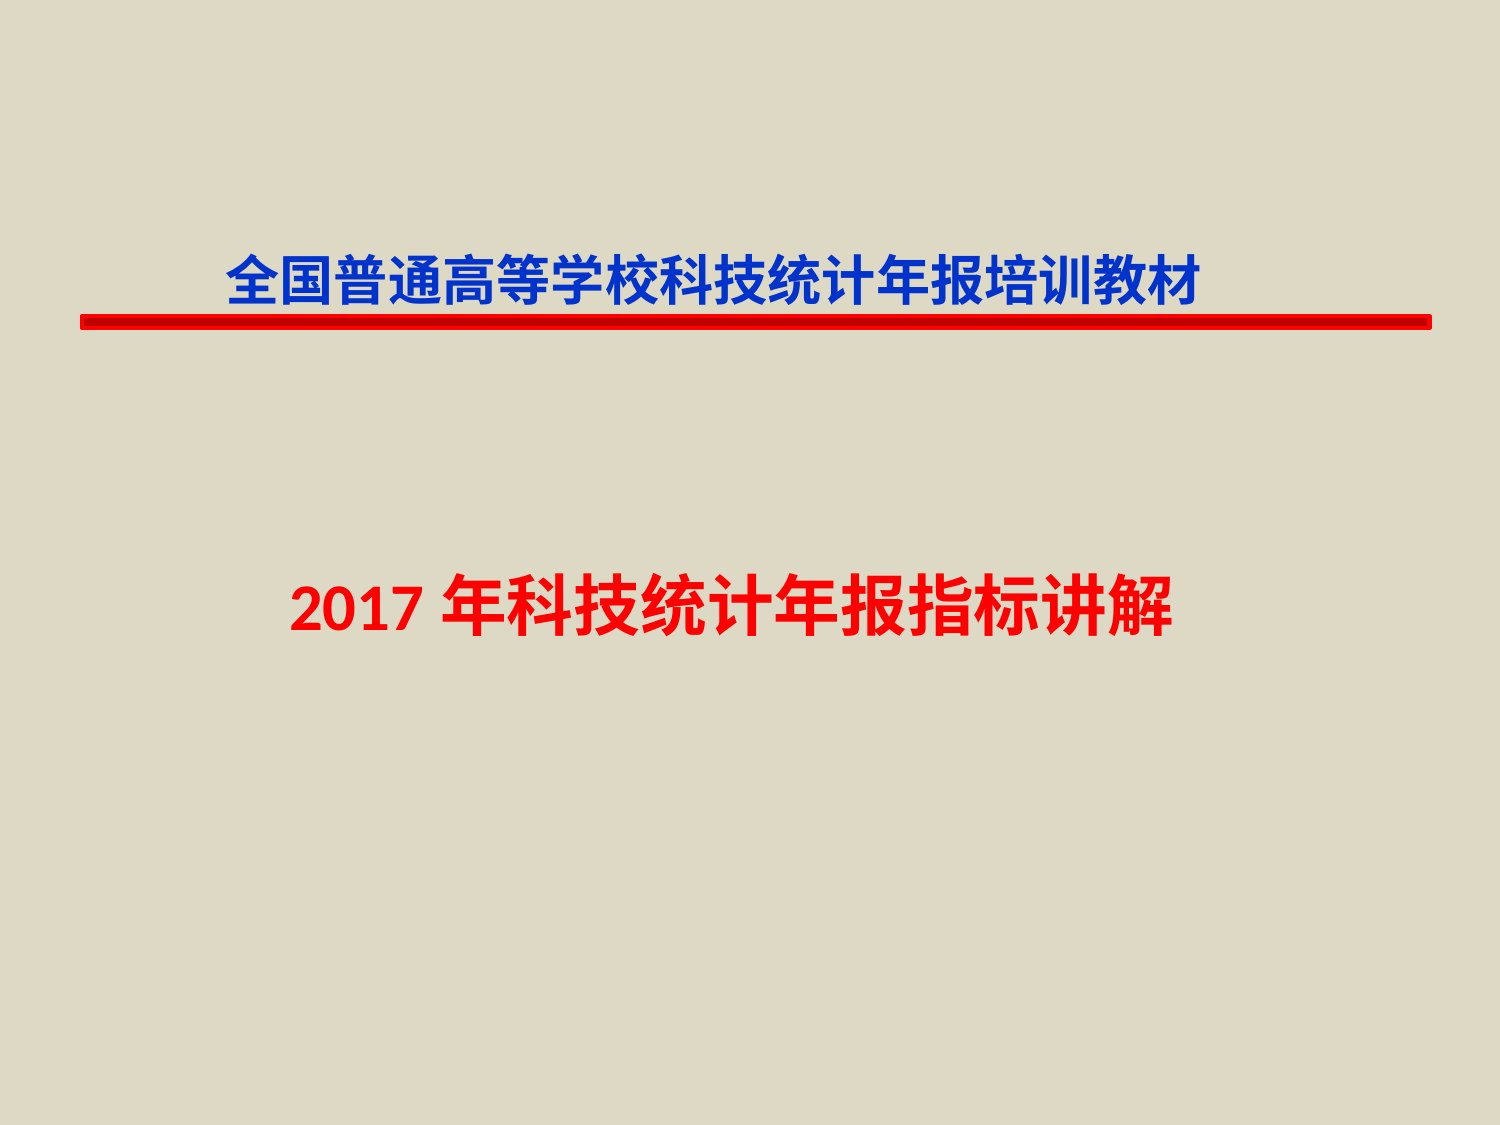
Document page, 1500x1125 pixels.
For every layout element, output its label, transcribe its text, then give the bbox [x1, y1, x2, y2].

text_box 2017年科技统计年报指标讲解 [88, 479, 1376, 728]
text_box [80, 314, 1432, 330]
text_box 全国普通高等学校科技统计年报培训教材 [210, 246, 1275, 314]
